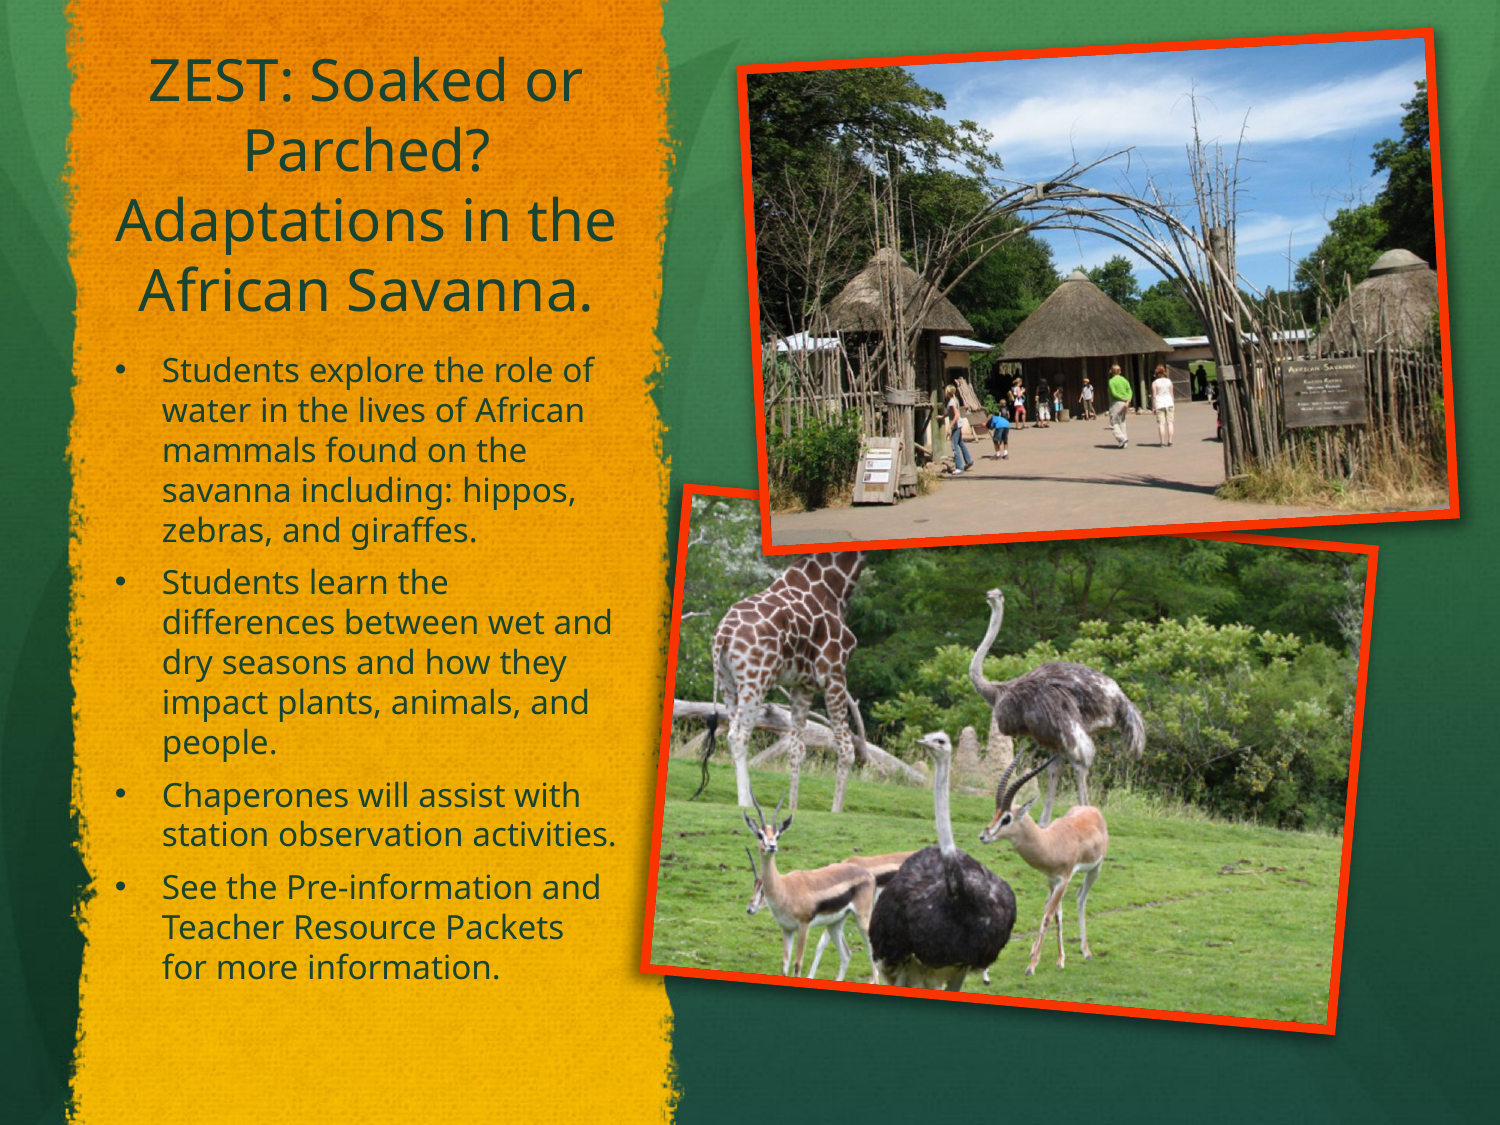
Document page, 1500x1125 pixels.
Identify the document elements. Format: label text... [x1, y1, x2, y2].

title ZEST: Soaked or Parched? Adaptations in the African Savanna. [99, 62, 634, 331]
list Students explore the role of water in the lives of African mammals found on the savanna including: hippos, zebras, and giraffes. Students learn the differences between wet and dry seasons and how they impact plants, animals, and people. Chaperones will assist with station observation activities. See the Pre-information and Teacher Resource Packets for more information. [99, 341, 634, 988]
picture [0, 0, 1500, 1125]
